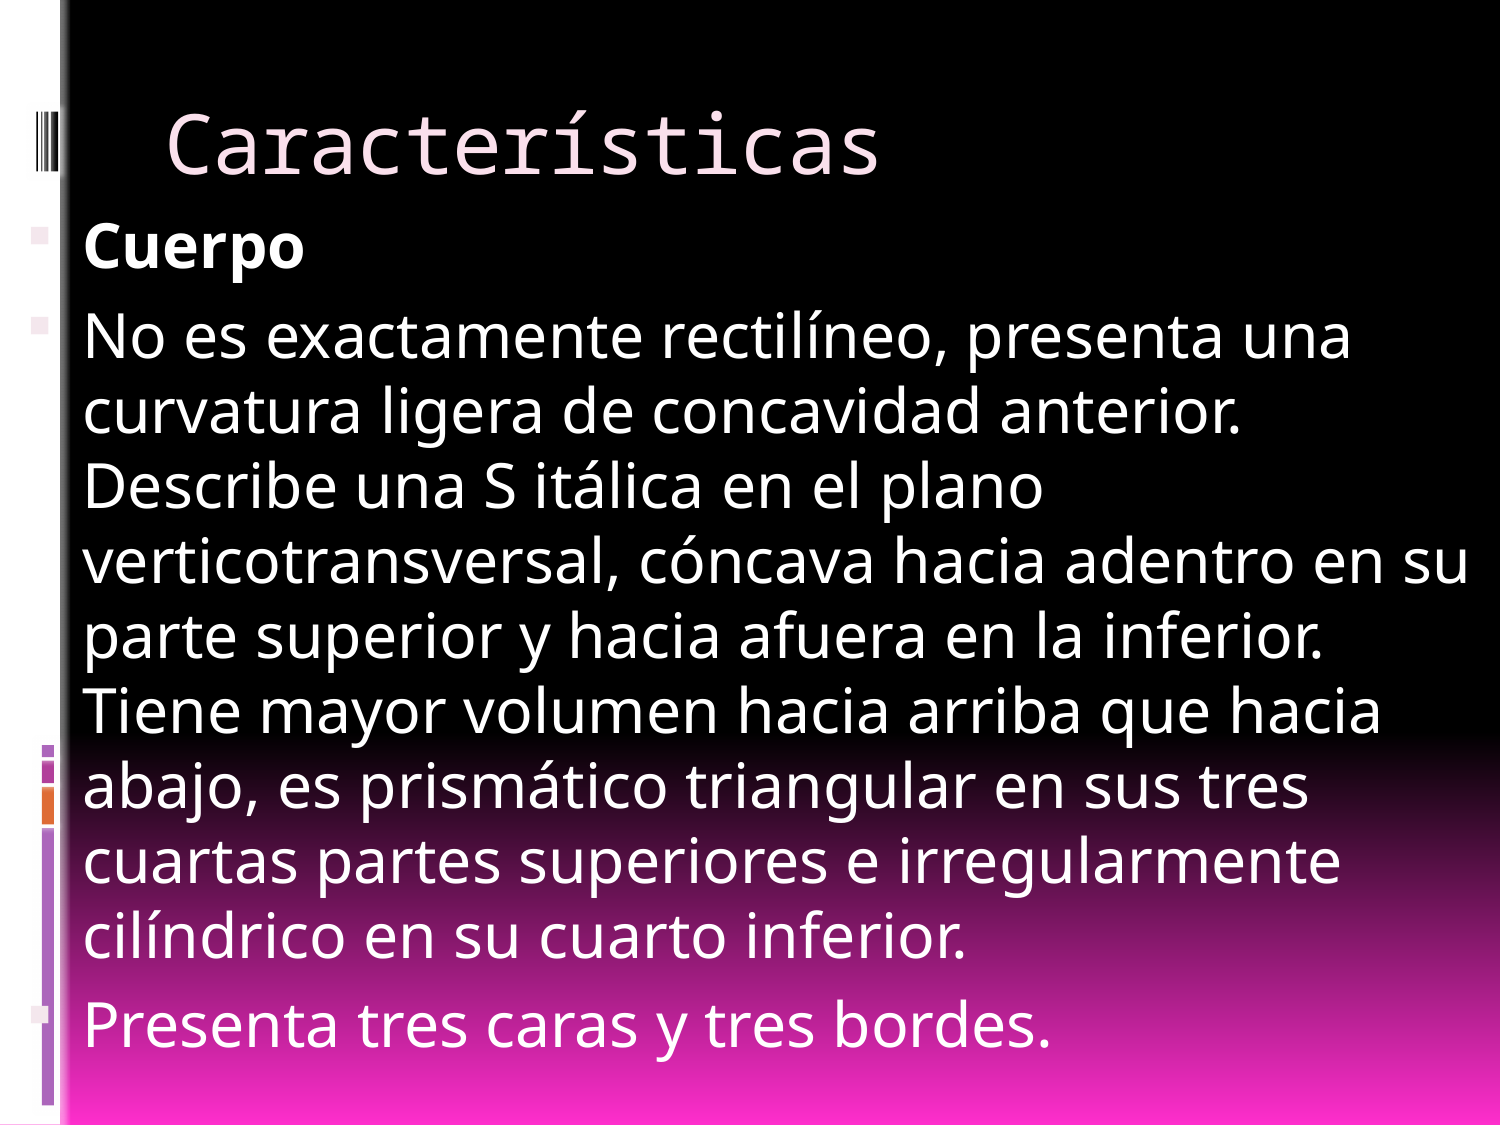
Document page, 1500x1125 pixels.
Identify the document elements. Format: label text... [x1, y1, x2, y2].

list Cuerpo No es exactamente rectilíneo, presenta una curvatura ligera de concavidad anterior. Describe una S itálica en el plano verticotransversal, cóncava hacia adentro en su parte superior y hacia afuera en la inferior. Tiene mayor volumen hacia arriba que hacia abajo, es prismático triangular en sus tres cuartas partes superiores e irregularmente cilíndrico en su cuarto inferior. Presenta tres caras y tres bordes. [0, 199, 1500, 1125]
title Características [150, 83, 1425, 199]
